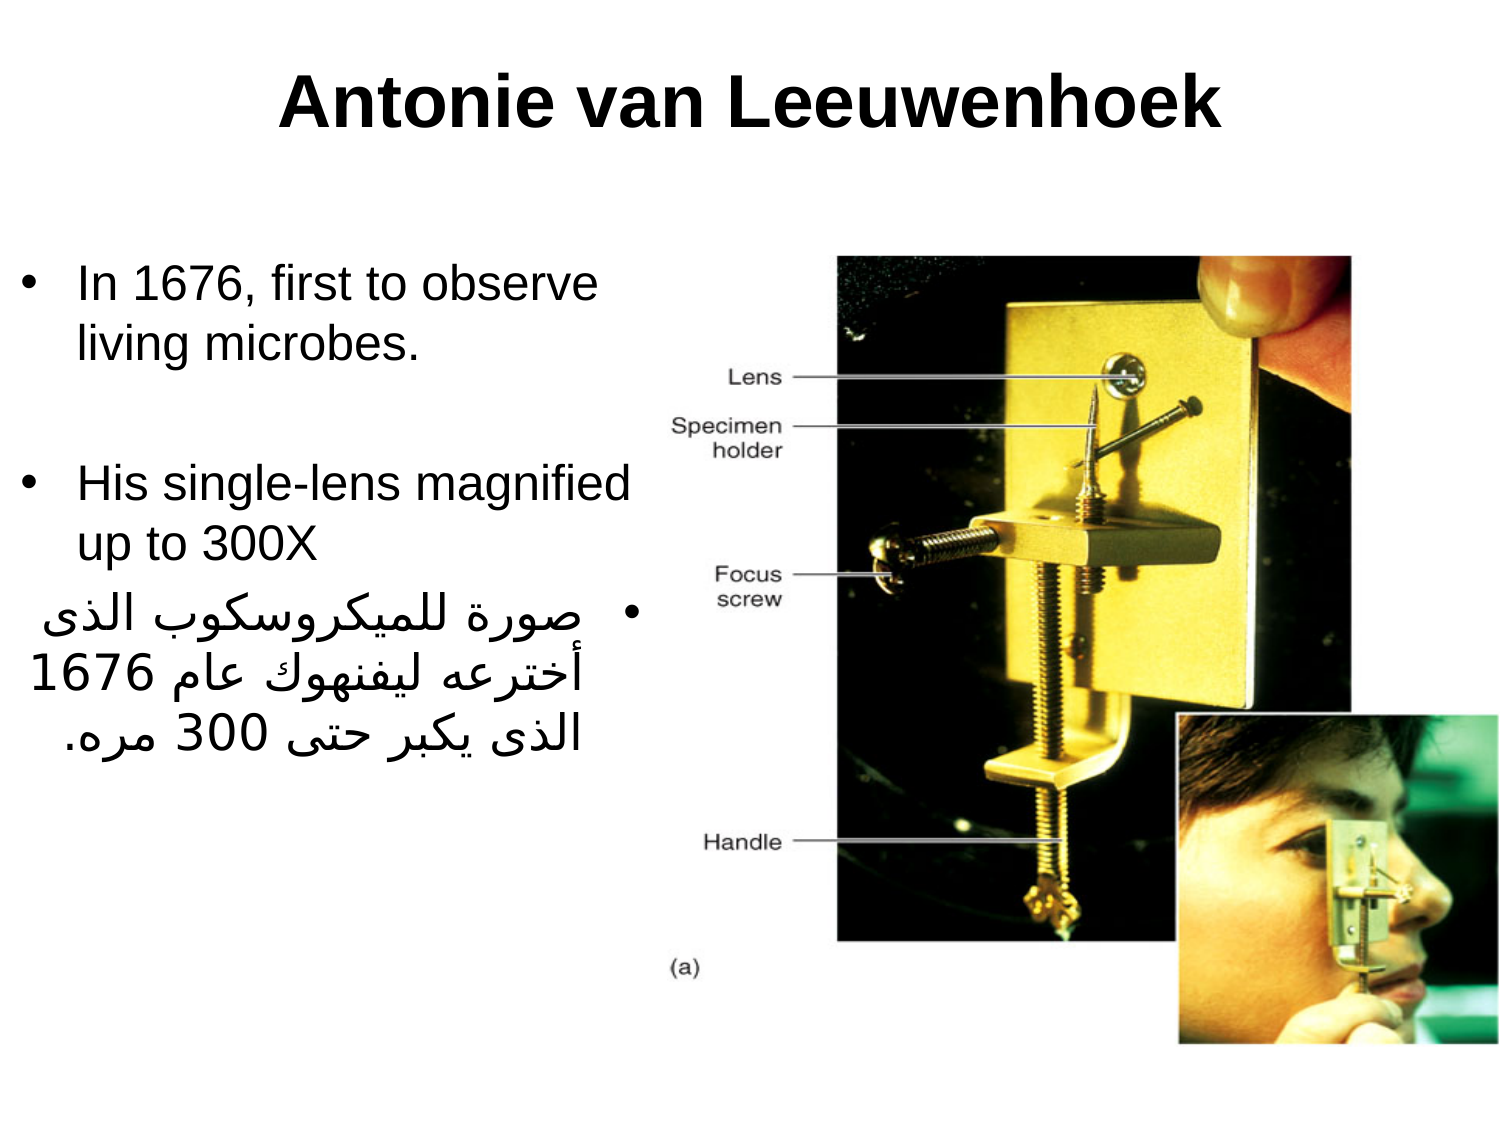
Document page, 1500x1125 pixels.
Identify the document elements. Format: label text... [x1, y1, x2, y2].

text_box In 1676, first to observe living microbes. His single-lens magnified up to 300X صورة للميكروسكوب الذى أخترعه ليفنهوك عام 1676 الذى يكبر حتى 300 مره. [5, 243, 656, 987]
picture [666, 255, 1500, 1048]
text_box Antonie van Leeuwenhoek [74, 45, 1425, 208]
